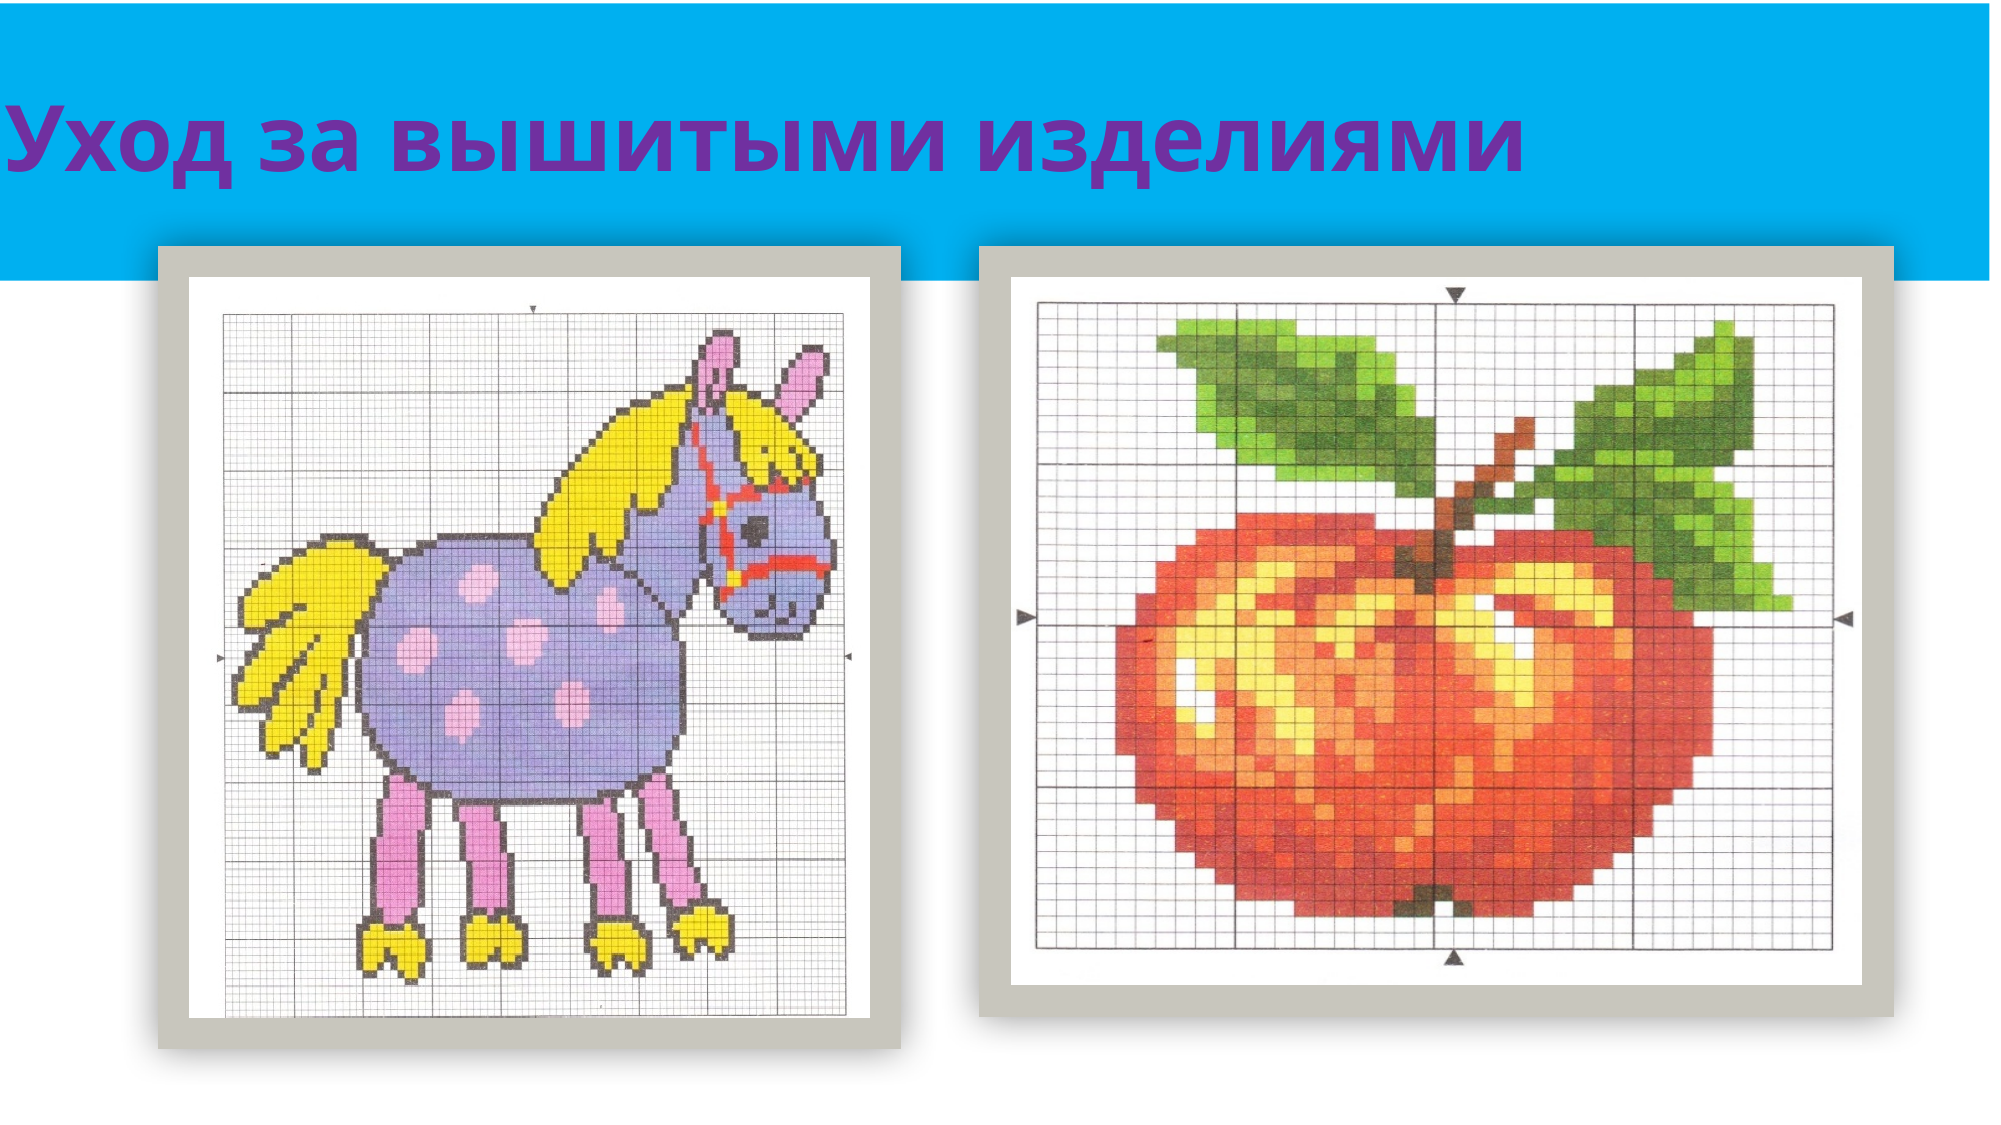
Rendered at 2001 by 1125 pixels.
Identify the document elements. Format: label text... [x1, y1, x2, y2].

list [1010, 277, 1863, 986]
picture [189, 277, 870, 1018]
title Уход за вышитыми изделиями [0, 3, 1990, 281]
